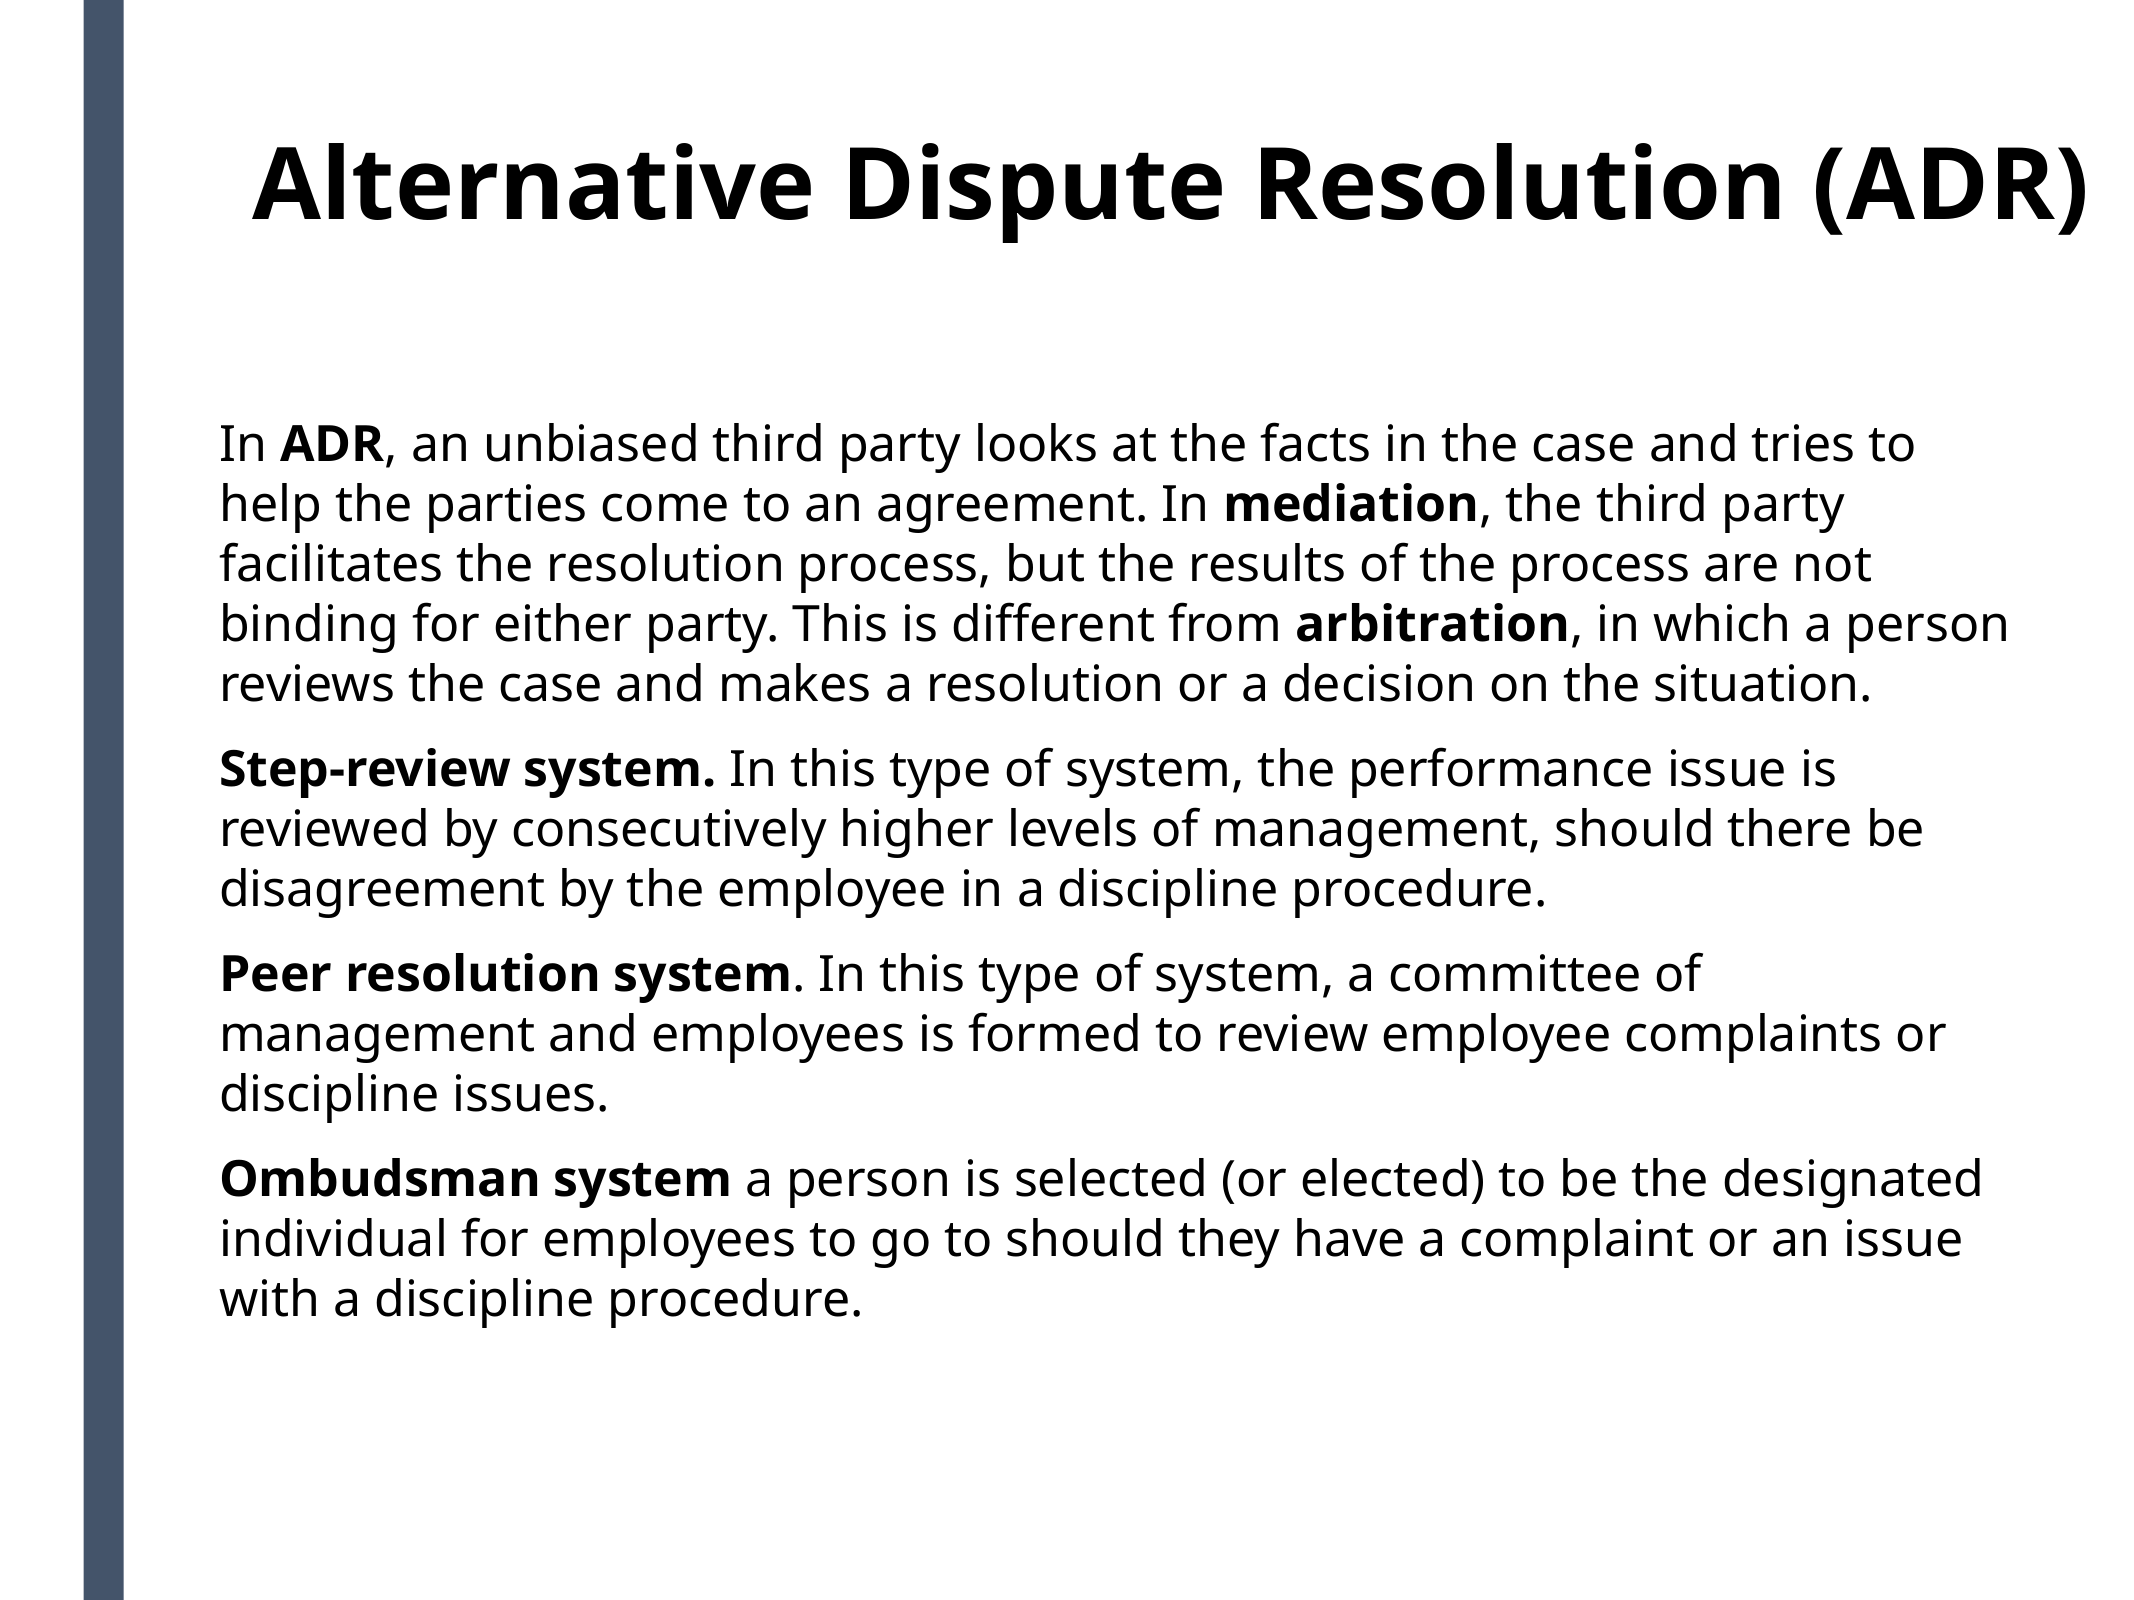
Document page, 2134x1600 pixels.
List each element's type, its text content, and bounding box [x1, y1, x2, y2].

title Alternative Dispute Resolution (ADR) [243, 150, 2134, 329]
text_box In ADR, an unbiased third party looks at the facts in the case and tries to help the parties come to an agreement. In mediation, the third party facilitates the resolution process, but the results of the process are not binding for either party. This is different from arbitration, in which a person reviews the case and makes a resolution or a decision on the situation. Step-review system. In this type of system, the performance issue is reviewed by consecutively higher levels of management, should there be disagreement by the employee in a discipline procedure. Peer resolution system. In this type of system, a committee of management and employees is formed to review employee complaints or discipline issues. Ombudsman system a person is selected (or elected) to be the designated individual for employees to go to should they have a complaint or an issue with a discipline procedure. [219, 364, 2027, 1413]
